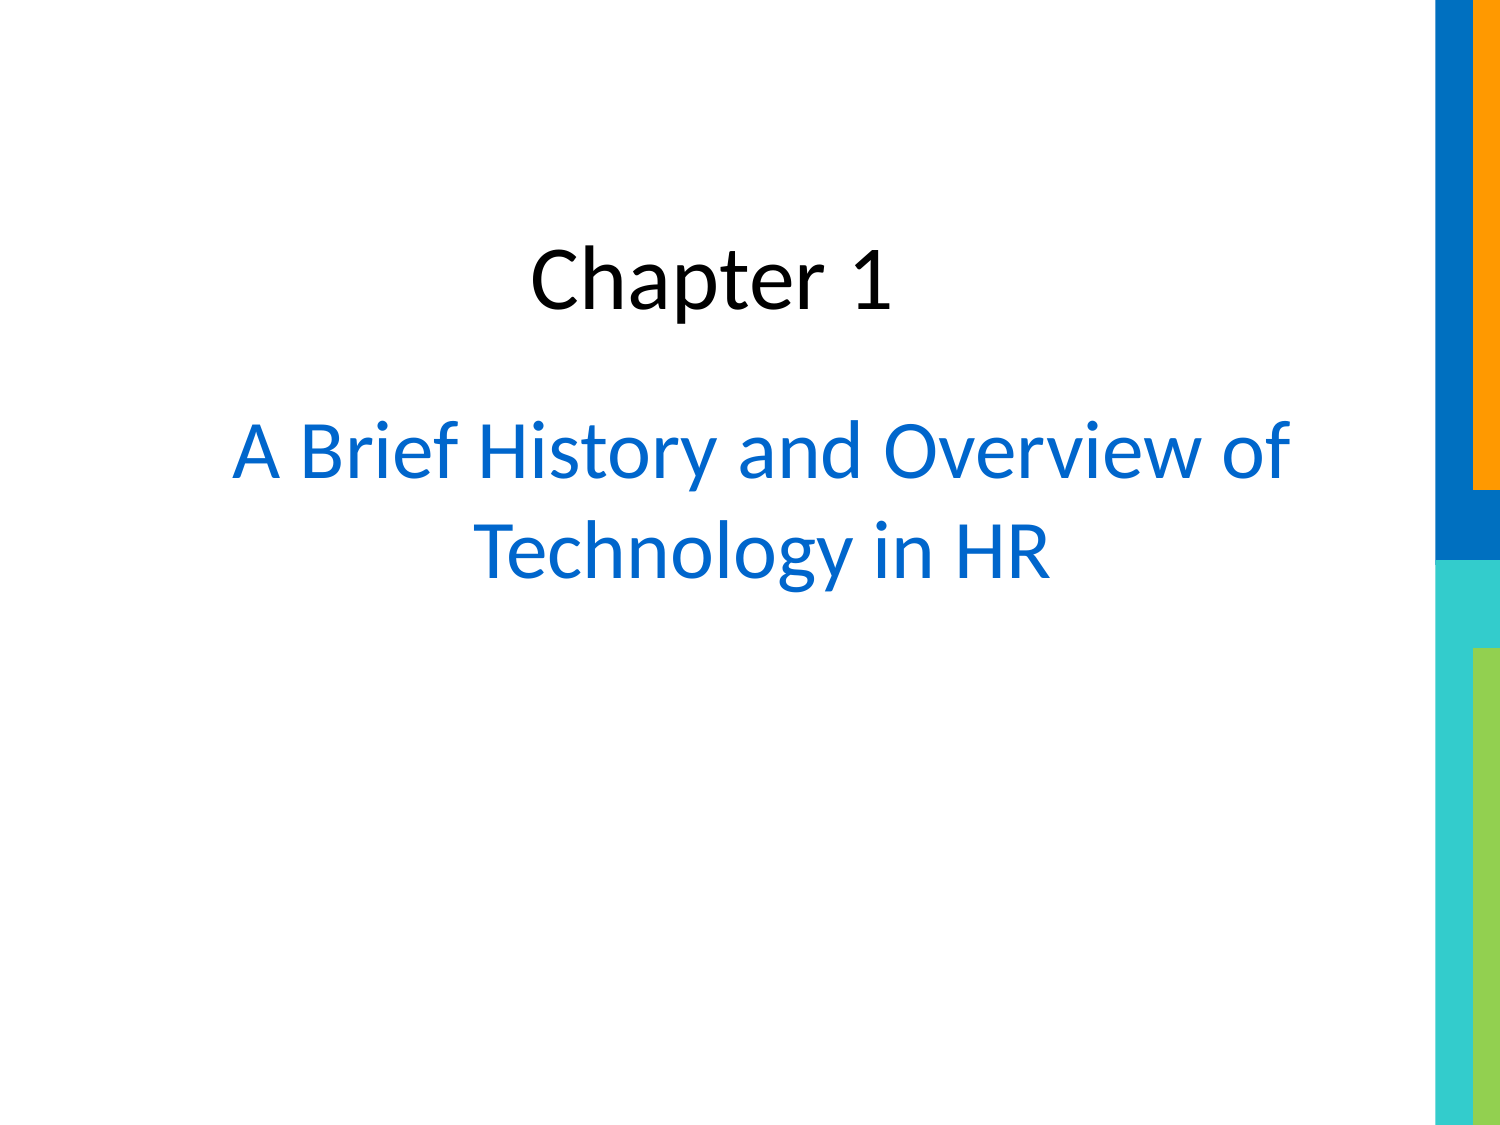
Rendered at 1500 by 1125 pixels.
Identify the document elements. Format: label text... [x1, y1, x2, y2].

subtitle A Brief History and Overview of Technology in HR [87, 387, 1438, 662]
title Chapter 1 [75, 137, 1350, 488]
